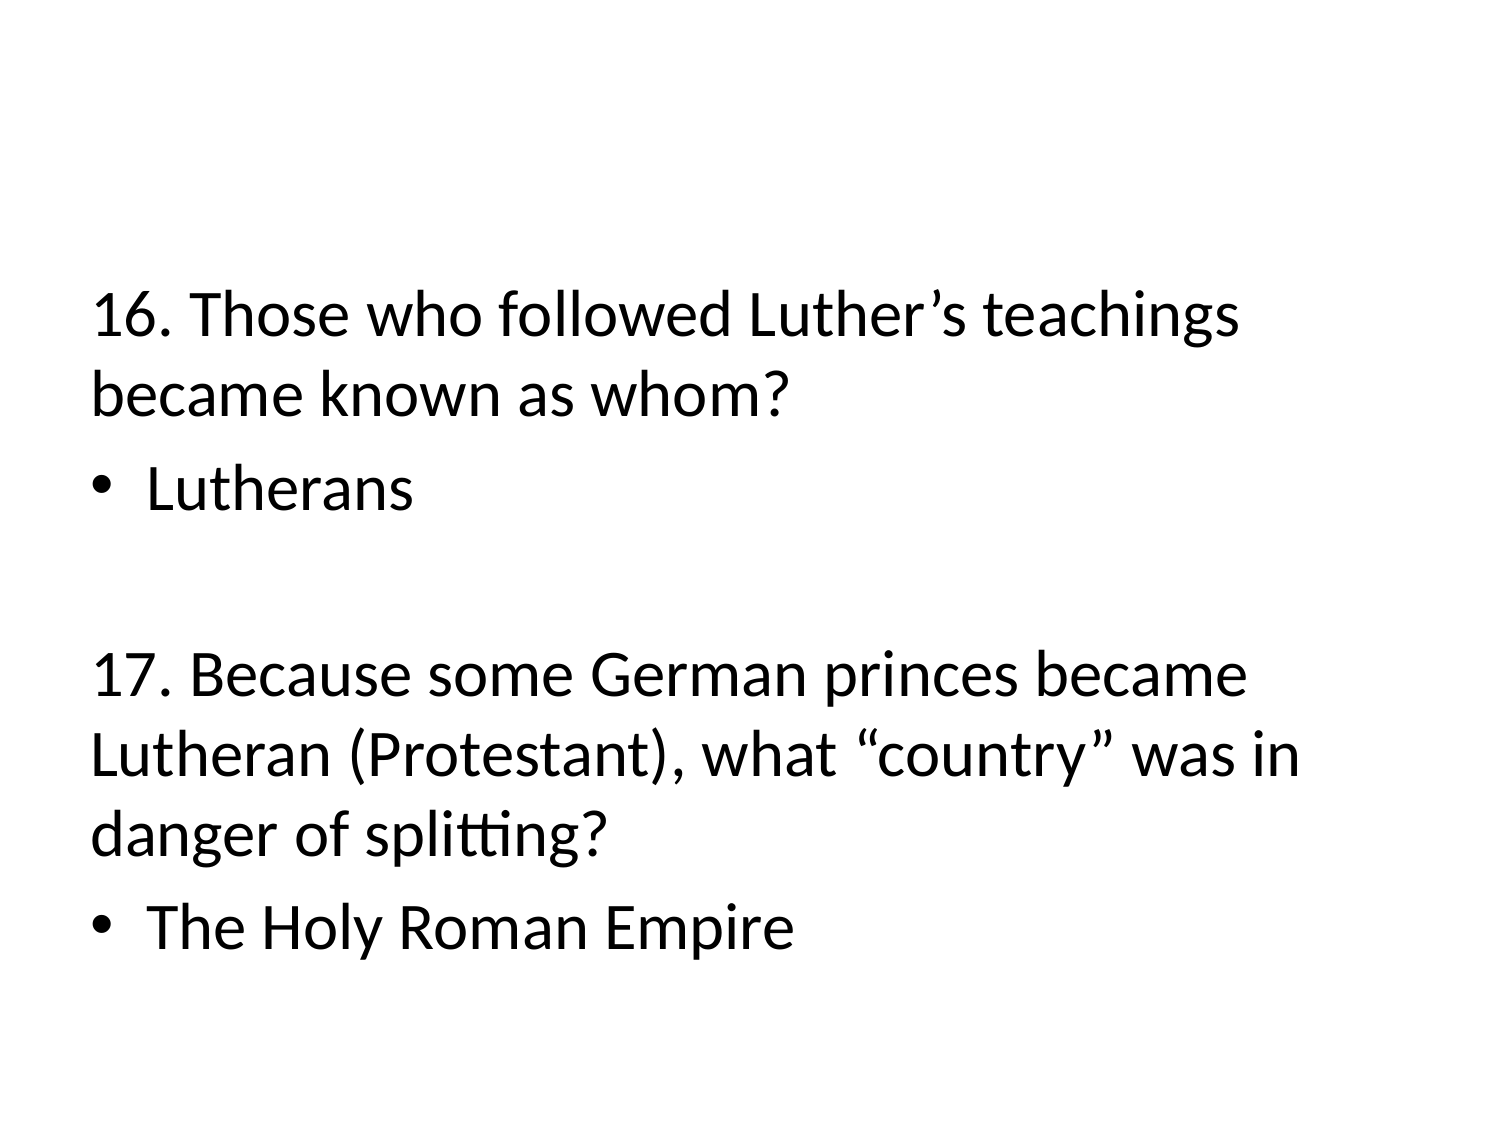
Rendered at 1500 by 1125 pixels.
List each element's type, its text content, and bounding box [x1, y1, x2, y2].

list 16. Those who followed Luther’s teachings became known as whom? Lutherans 17. Because some German princes became Lutheran (Protestant), what “country” was in danger of splitting? The Holy Roman Empire [75, 262, 1425, 1005]
